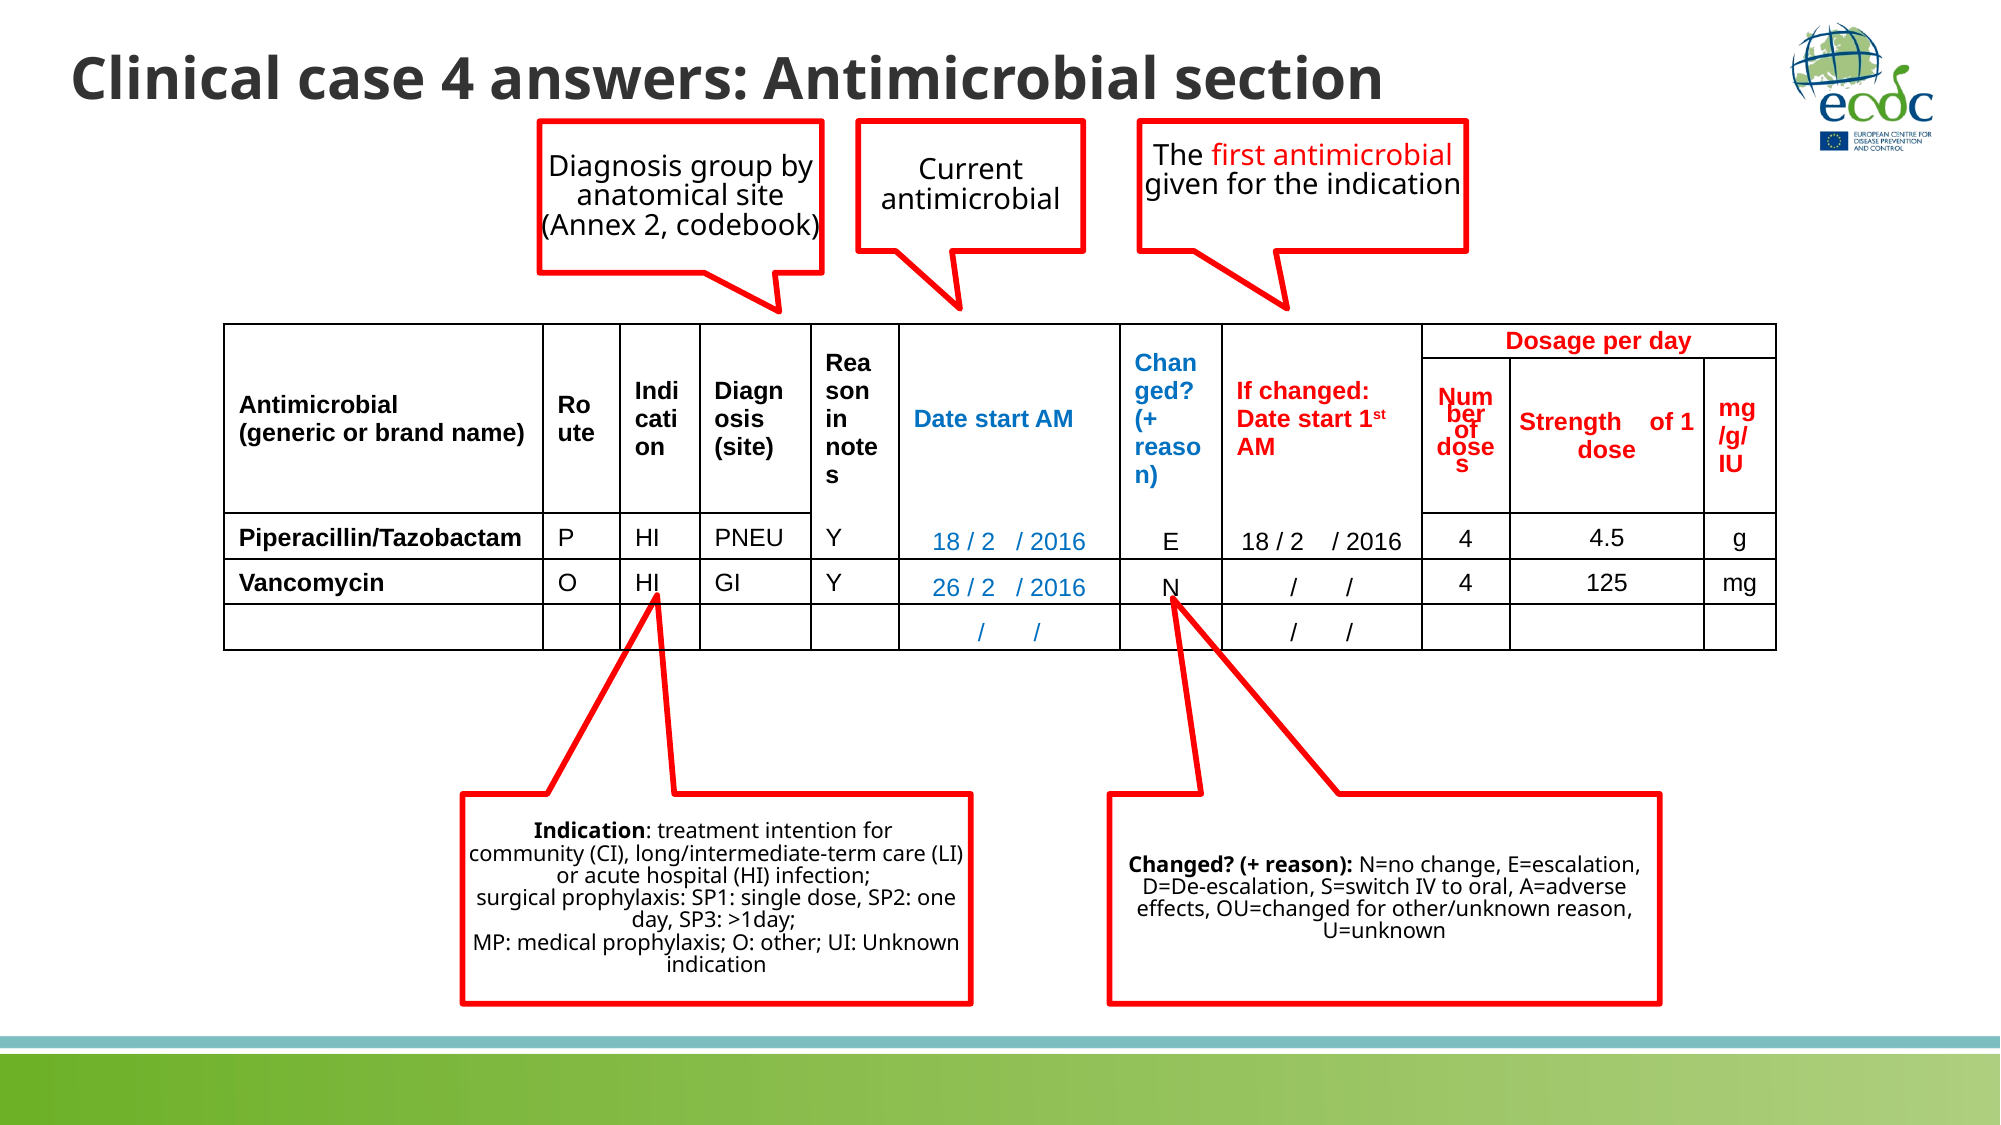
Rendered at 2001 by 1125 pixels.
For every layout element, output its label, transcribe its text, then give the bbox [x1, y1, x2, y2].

text_box Changed? (+ reason): N=no change, E=escalation, D=De-escalation, S=switch IV to oral, A=adverse effects, OU=changed for other/unknown reason, U=unknown [1109, 598, 1660, 1004]
text_box The first antimicrobial given for the indication [1139, 121, 1467, 309]
table_cell 125 [1511, 560, 1703, 603]
table_cell HI [621, 560, 699, 603]
table_cell O [544, 560, 619, 603]
table_cell Y [812, 560, 898, 603]
table_cell [1121, 605, 1179, 649]
table_cell [1511, 605, 1703, 649]
table_cell [1423, 605, 1509, 649]
title Clinical case 4 answers: Antimicrobial section [70, 49, 1764, 180]
table_cell / / [1223, 605, 1421, 649]
table_cell [812, 605, 898, 649]
table_cell 4 [1423, 560, 1509, 603]
table_header Indication [621, 325, 699, 512]
table_cell [701, 605, 810, 649]
table_cell 4.5 [1511, 514, 1703, 558]
table_cell Number of doses [1423, 359, 1509, 512]
table_cell Piperacillin/Tazobactam [225, 514, 542, 558]
table_cell mg/g/IU [1705, 359, 1775, 512]
table_header Reason in notes [812, 325, 898, 513]
picture [0, 0, 2000, 1125]
table_cell [621, 605, 699, 649]
table_cell [225, 605, 542, 649]
table_cell 26 / 2 / 2016 [900, 560, 1119, 603]
table_cell mg [1705, 560, 1775, 603]
table_cell g [1705, 514, 1775, 558]
table_cell 18 / 2 / 2016 [900, 513, 1119, 558]
table_header Changed? (+ reason) [1121, 325, 1221, 513]
text_box Current antimicrobial [858, 180, 1084, 309]
table_cell Strength of 1 dose [1511, 359, 1703, 512]
table_cell 4 [1423, 514, 1509, 558]
text_box Indication: treatment intention for community (CI), long/intermediate-term care (LI) or acute hospital (HI) infection; surgical prophylaxis: SP1: single dose, SP2: one day, SP3: >1day; MP: medical prophylaxis; O: other; UI: Unknown indication [462, 651, 971, 1004]
table_header Dosage per day [1423, 325, 1775, 357]
text_box Diagnosis group by anatomical site (Annex 2, codebook) [539, 180, 822, 312]
table_header Route [544, 325, 619, 512]
table_cell / / [900, 605, 1119, 649]
table_cell PNEU [701, 514, 810, 558]
table_cell Vancomycin [225, 560, 542, 603]
table_cell N [1121, 560, 1221, 603]
table_header Date start AM [900, 325, 1119, 513]
table_header If changed: Date start 1st AM [1223, 325, 1421, 513]
table_cell 18 / 2 / 2016 [1223, 513, 1421, 558]
table_cell GI [701, 560, 810, 603]
table_cell Y [812, 513, 898, 558]
table_cell [1705, 605, 1775, 649]
table_header Diagnosis (site) [701, 325, 810, 512]
table_cell HI [621, 514, 699, 558]
table_cell [544, 605, 619, 649]
table_cell E [1121, 513, 1221, 558]
table_cell [1180, 605, 1221, 649]
table_header Antimicrobial (generic or brand name) [225, 325, 542, 512]
table_cell P [544, 514, 619, 558]
table_cell / / [1223, 560, 1421, 603]
